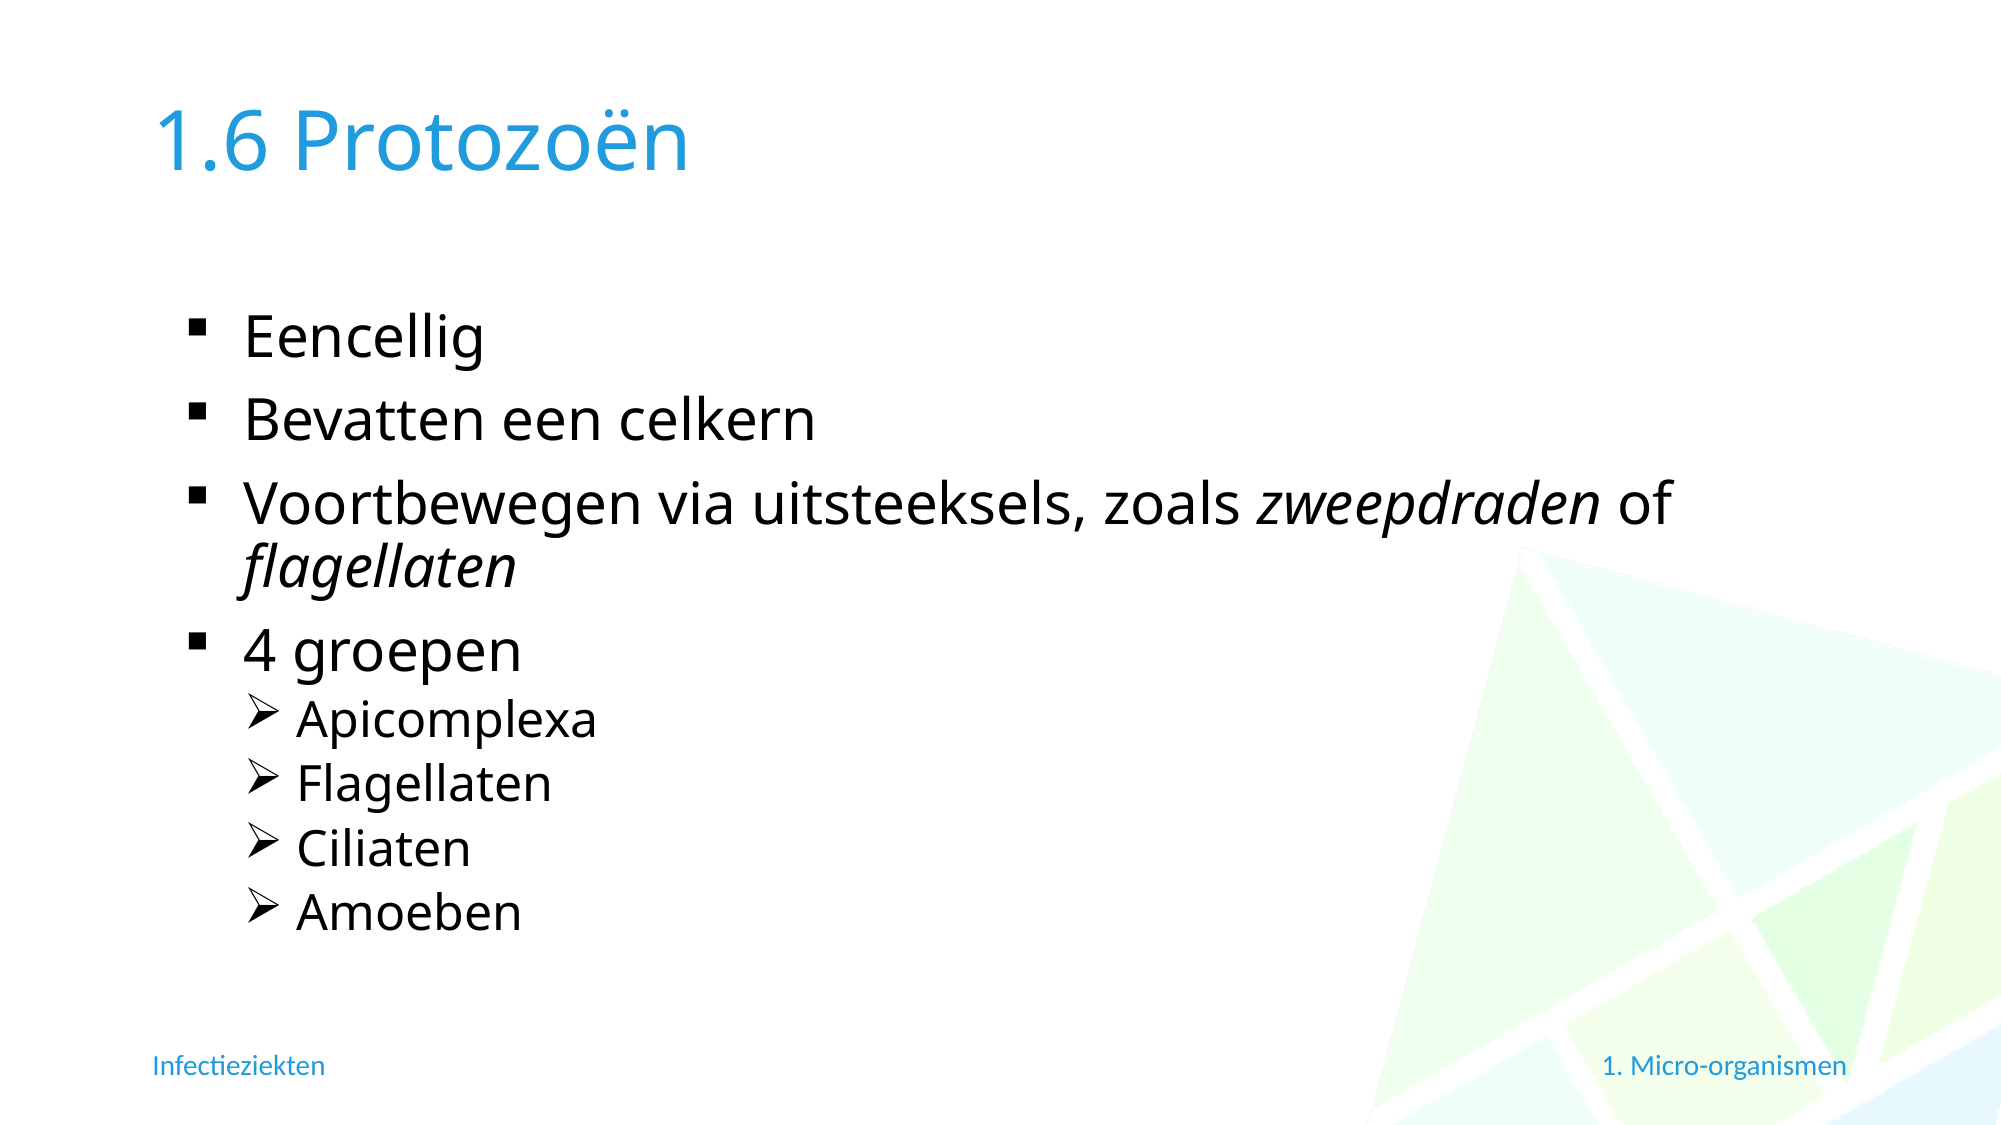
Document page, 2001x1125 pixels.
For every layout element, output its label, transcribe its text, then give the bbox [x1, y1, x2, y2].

list 1. Micro-organismen [1412, 1042, 1863, 1103]
list Infectieziekten [137, 1042, 588, 1103]
title 1.6 Protozoën [137, 59, 1863, 227]
list Eencellig Bevatten een celkern Voortbewegen via uitsteeksels, zoals zweepdraden of flagellaten 4 groepen Apicomplexa Flagellaten Ciliaten Amoeben [169, 299, 1863, 1014]
